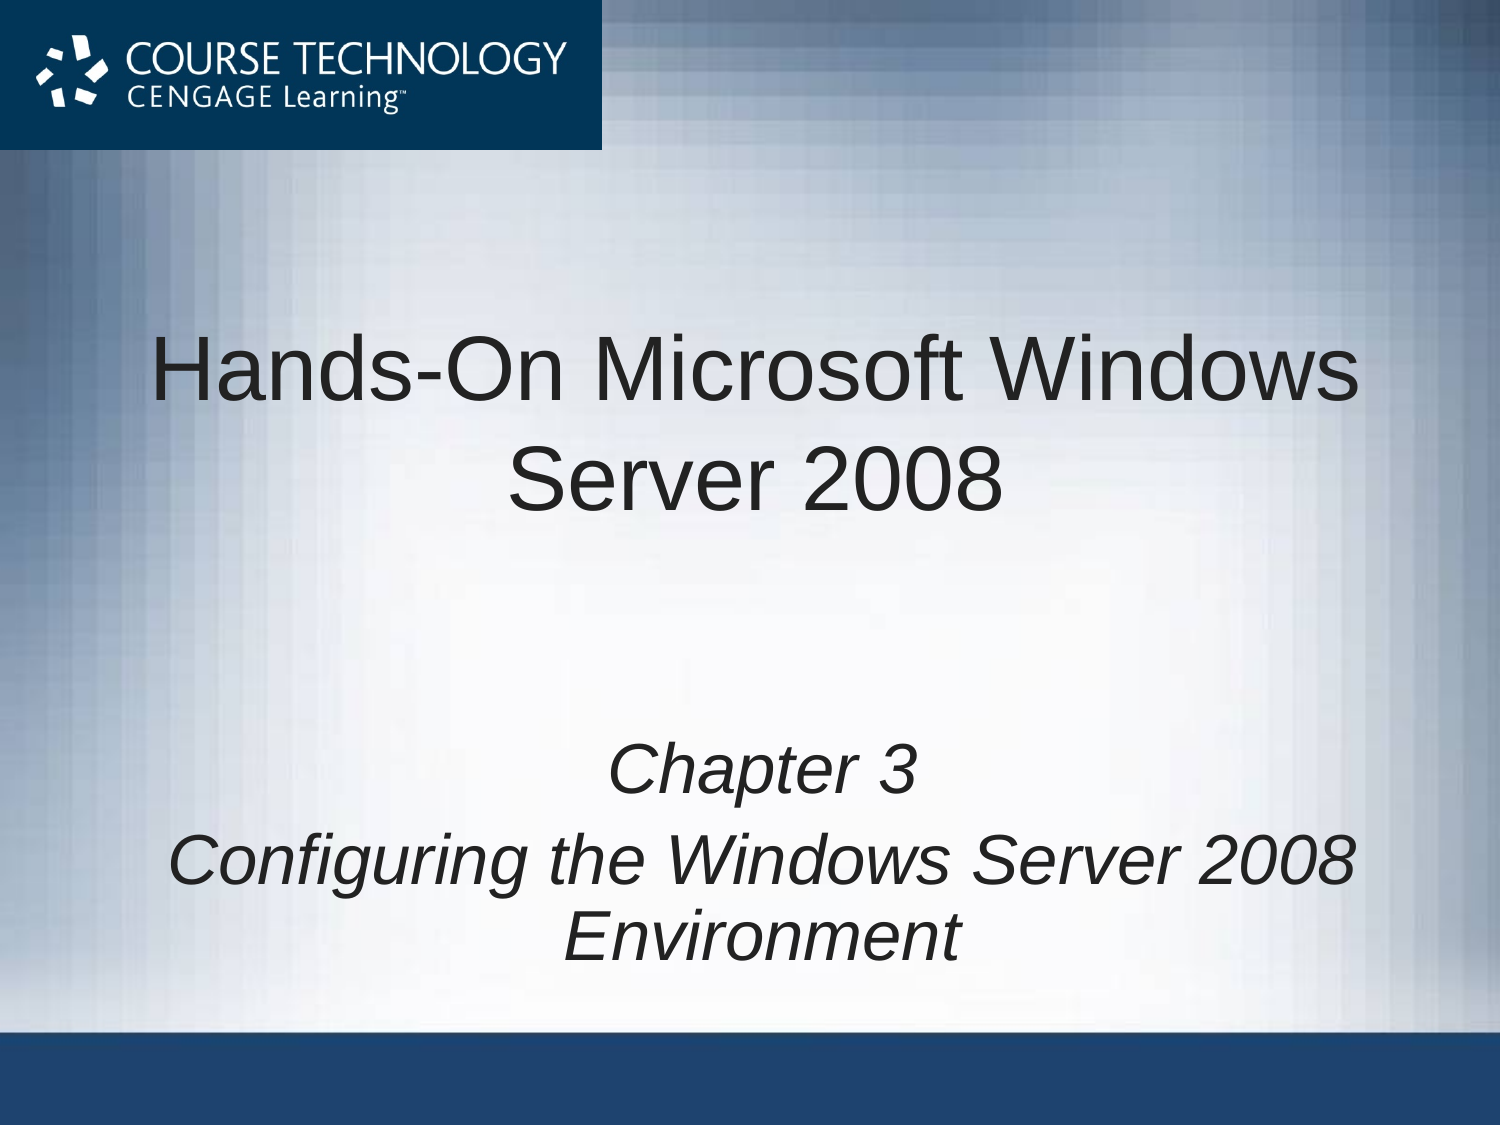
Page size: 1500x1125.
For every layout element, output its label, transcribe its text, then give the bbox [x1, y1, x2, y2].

subtitle Chapter 3 Configuring the Windows Server 2008 Environment [99, 724, 1426, 963]
picture [0, 0, 1500, 1125]
title Hands-On Microsoft Windows Server 2008 [99, 237, 1413, 601]
